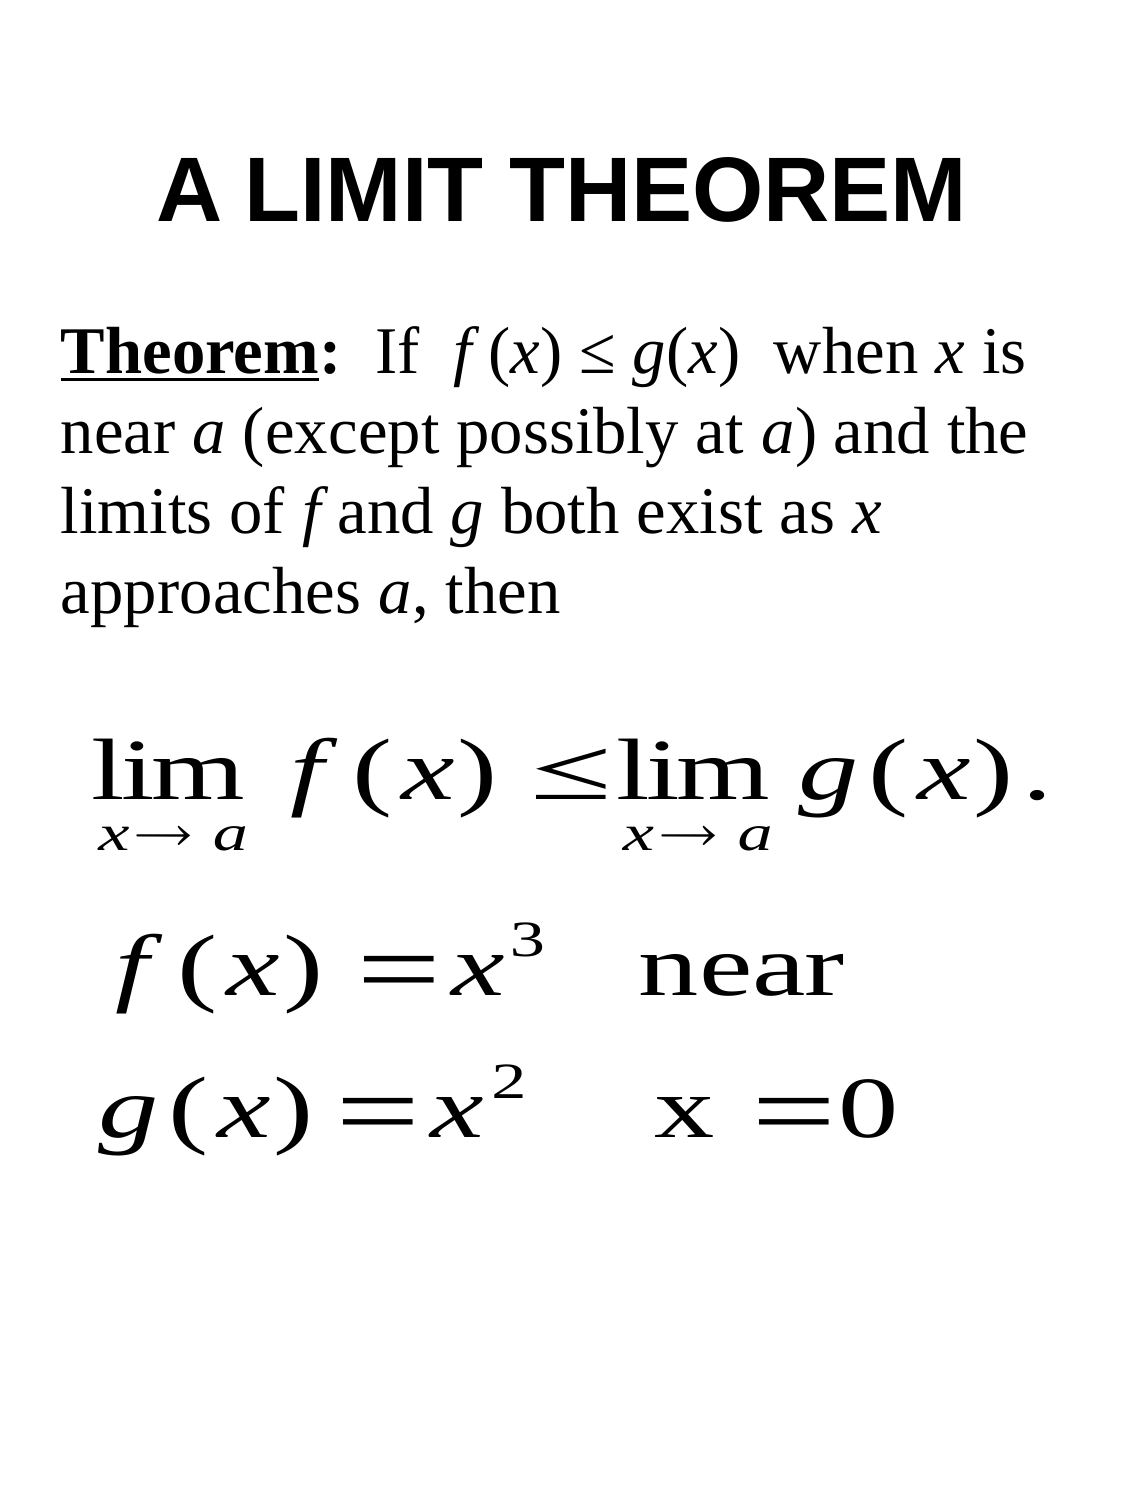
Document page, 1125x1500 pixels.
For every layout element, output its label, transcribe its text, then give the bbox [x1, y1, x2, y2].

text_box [74, 899, 919, 1176]
title A LIMIT THEOREM [56, 60, 1069, 311]
text_box Theorem: If f (x) ≤ g(x) when x is near a (except possibly at a) and the limits of f and g both exist as x approaches a, then [46, 299, 1068, 635]
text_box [74, 712, 1069, 880]
